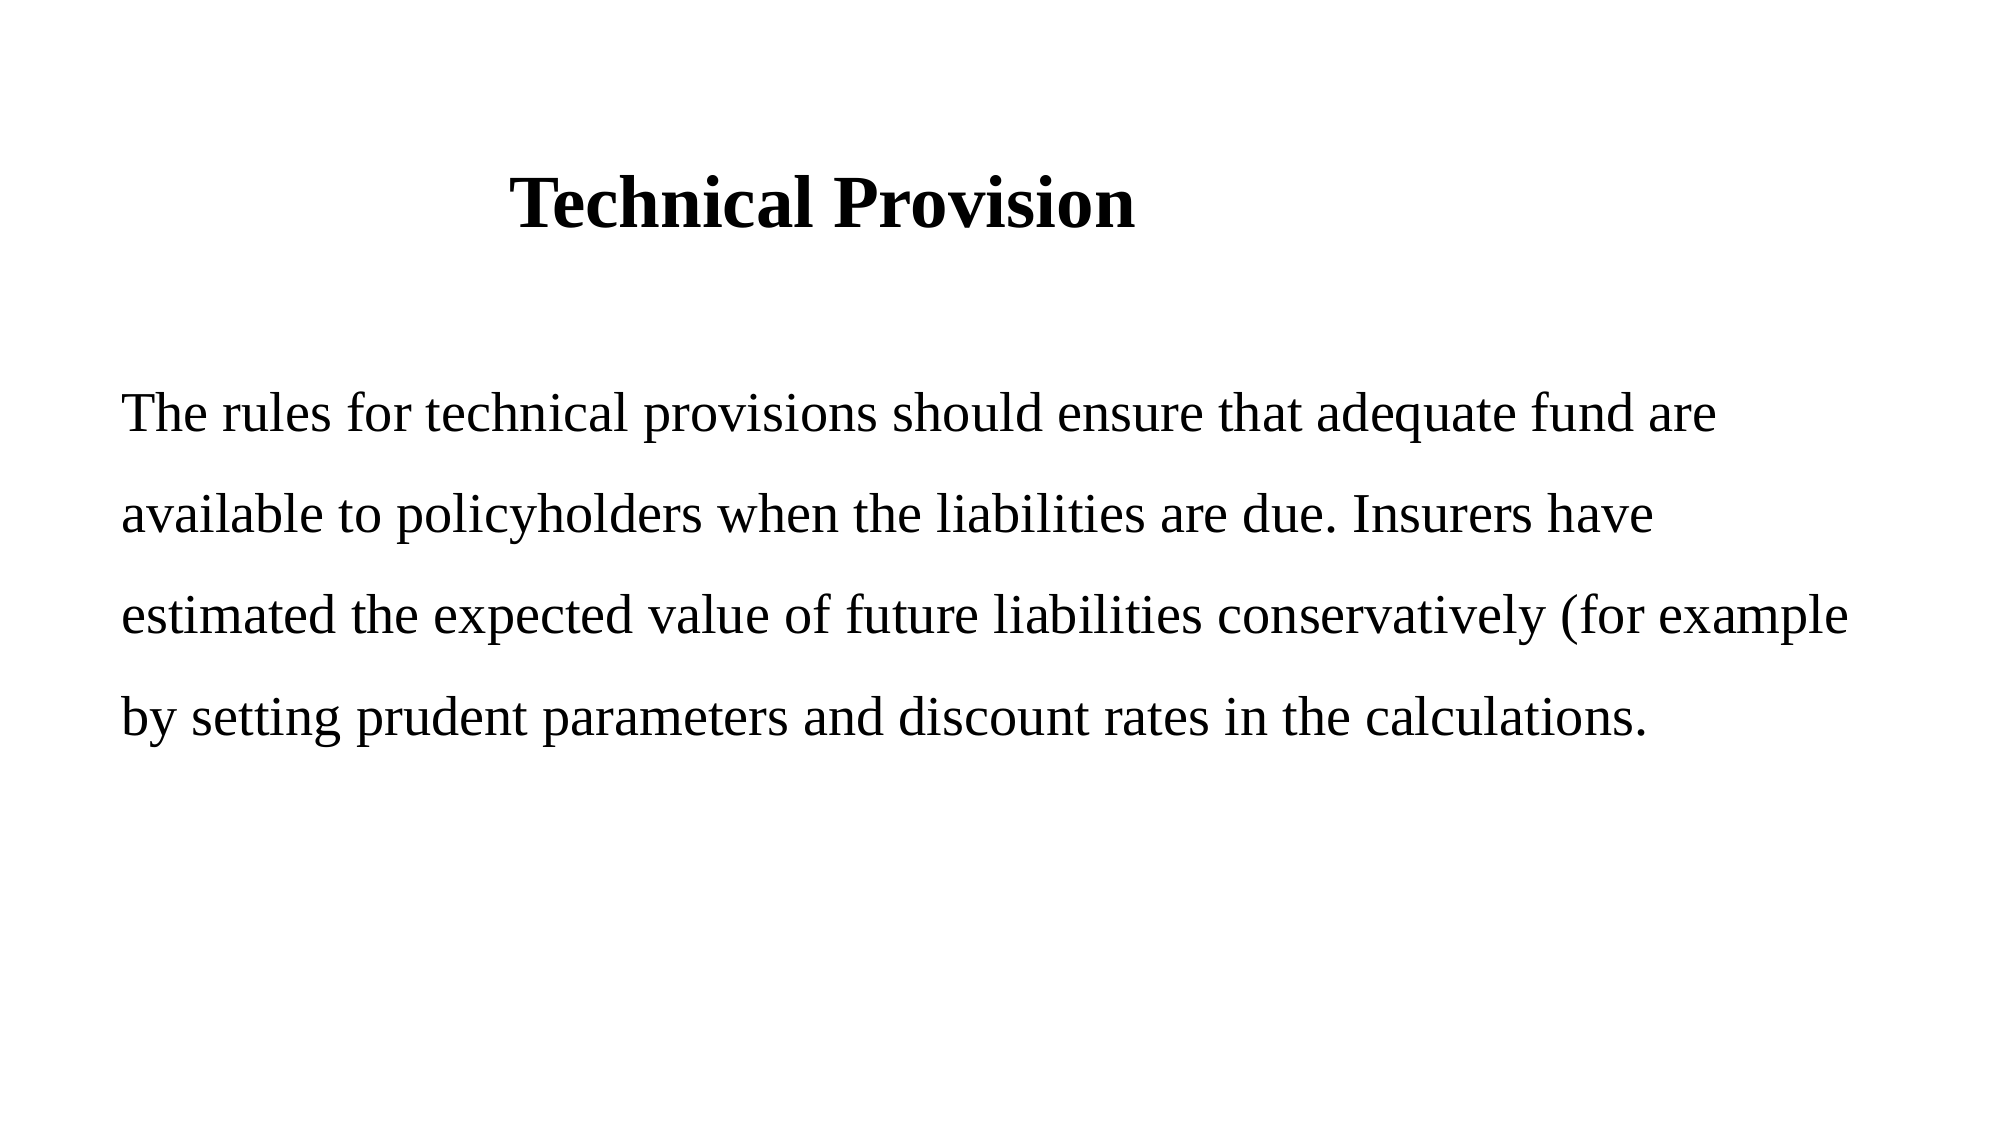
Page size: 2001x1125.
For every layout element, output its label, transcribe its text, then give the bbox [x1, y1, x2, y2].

list The rules for technical provisions should ensure that adequate fund are available to policyholders when the liabilities are due. Insurers have estimated the expected value of future liabilities conservatively (for example by setting prudent parameters and discount rates in the calculations. [106, 334, 1883, 843]
title Technical Provision [494, 98, 1284, 253]
